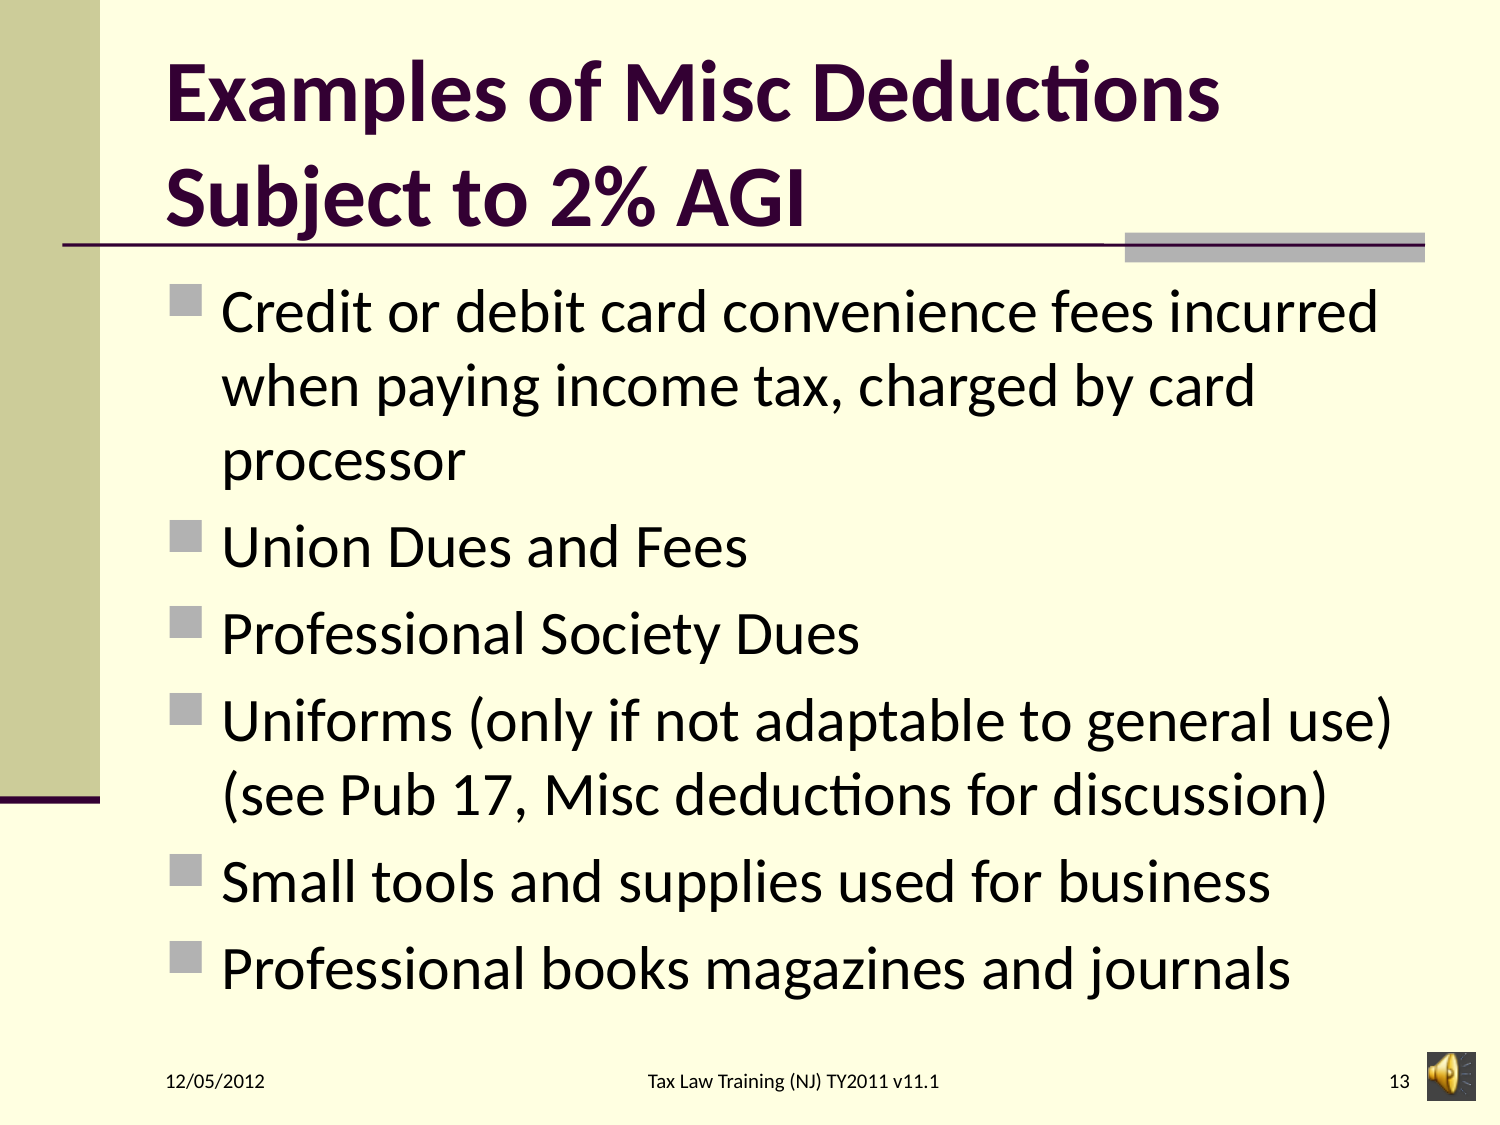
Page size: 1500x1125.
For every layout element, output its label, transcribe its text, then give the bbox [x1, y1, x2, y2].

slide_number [149, 1050, 476, 1101]
title Examples of Misc Deductions Subject to 2% AGI [150, 45, 1425, 234]
picture [1426, 1051, 1477, 1102]
slide_number 13 [1112, 1049, 1426, 1101]
footer Tax Law Training (NJ) TY2011 v11.1 [549, 1049, 1038, 1101]
list Credit or debit card convenience fees incurred when paying income tax, charged by card processor Union Dues and Fees Professional Society Dues Uniforms (only if not adaptable to general use) (see Pub 17, Misc deductions for discussion) Small tools and supplies used for business Professional books magazines and journals [150, 262, 1425, 1038]
